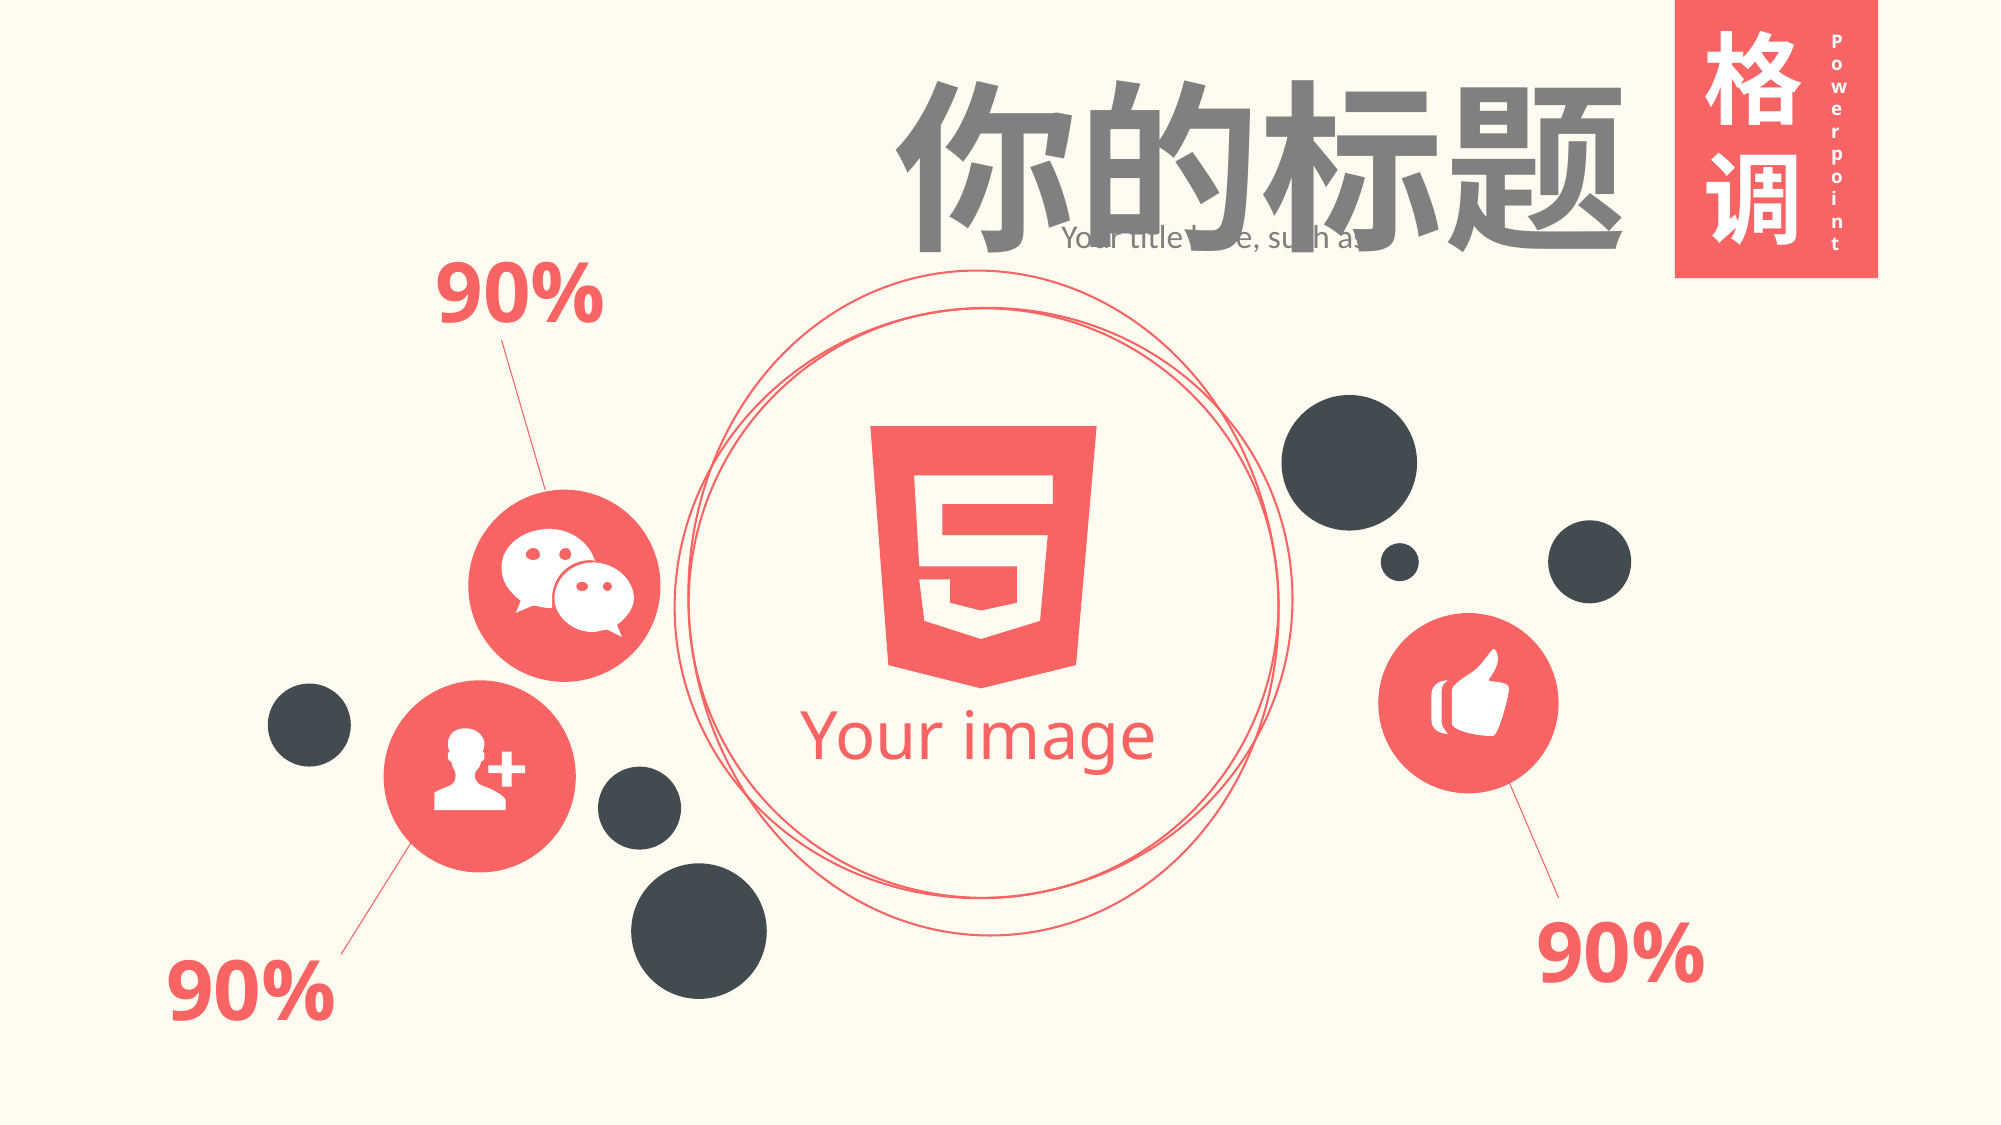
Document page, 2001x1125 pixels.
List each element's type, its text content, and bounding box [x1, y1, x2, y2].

text_box [870, 426, 1097, 685]
text_box [1547, 519, 1633, 605]
text_box [467, 488, 662, 683]
text_box [434, 728, 506, 811]
text_box [630, 862, 768, 1000]
text_box 你的标题 [879, 0, 1643, 281]
text_box 90% [1521, 892, 1722, 1007]
text_box [501, 528, 634, 637]
text_box [488, 751, 526, 787]
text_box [501, 340, 546, 490]
text_box Powerpoint [1816, 22, 1851, 262]
text_box Your title here, such as [1046, 207, 1661, 263]
text_box [1674, 0, 1879, 279]
text_box [673, 471, 743, 793]
text_box [1222, 410, 1294, 738]
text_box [1508, 781, 1559, 898]
text_box [1379, 542, 1420, 583]
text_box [341, 839, 414, 955]
text_box [1377, 612, 1560, 795]
text_box 90% [151, 930, 351, 1045]
text_box [1431, 680, 1448, 734]
text_box 90% [421, 231, 621, 347]
text_box 格调 [1688, 8, 1803, 264]
text_box [382, 679, 577, 874]
text_box [266, 682, 352, 768]
text_box [596, 765, 683, 851]
text_box Your image [785, 685, 1173, 781]
text_box [1451, 648, 1510, 737]
text_box [687, 281, 1280, 937]
text_box [1280, 393, 1419, 532]
